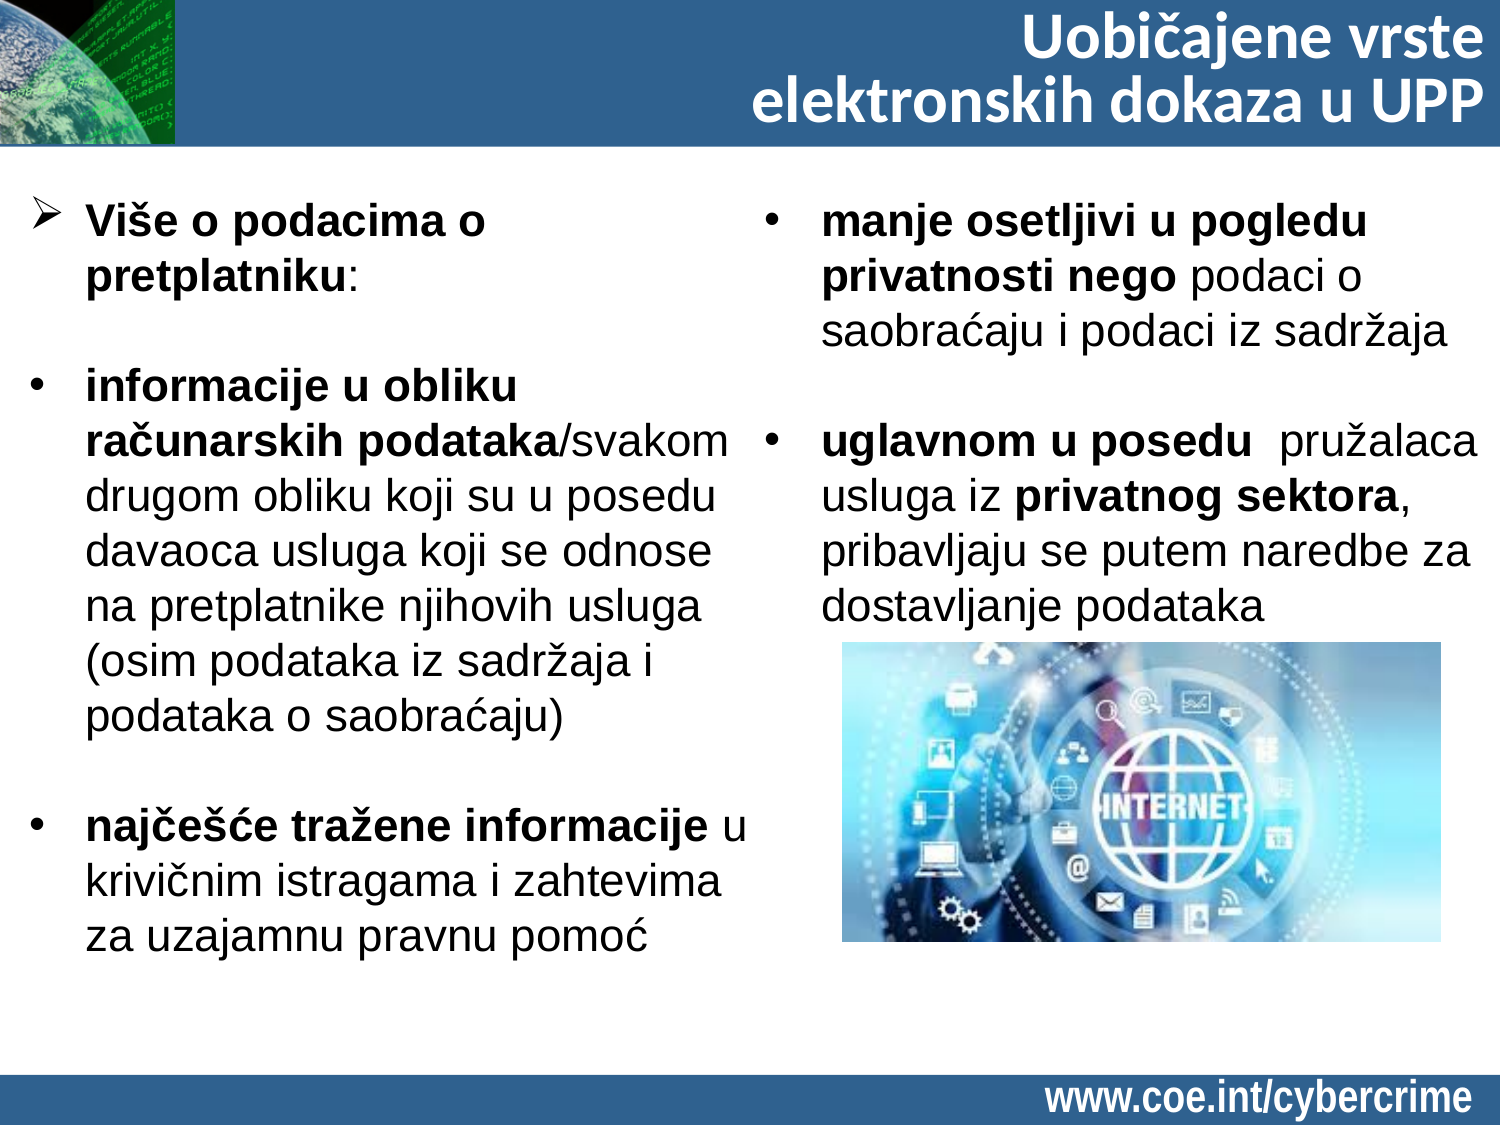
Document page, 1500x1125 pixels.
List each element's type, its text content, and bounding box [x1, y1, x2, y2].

text_box Više o podacima o pretplatniku: informacije u obliku računarskih podataka/svakom drugom obliku koji su u posedu davaoca usluga koji se odnose na pretplatnike njihovih usluga (osim podataka iz sadržaja i podataka o saobraćaju) najčešće tražene informacije u krivičnim istragama i zahtevima za uzajamnu pravnu pomoć [14, 183, 765, 969]
picture [0, 0, 175, 144]
picture [841, 641, 1441, 942]
text_box www.coe.int/cybercrime [1030, 1059, 1500, 1125]
text_box Uobičajene vrste elektronskih dokaza u UPP [177, 0, 1500, 149]
text_box manje osetljivi u pogledu privatnosti nego podaci o saobraćaju i podaci iz sadržaja uglavnom u posedu pružalaca usluga iz privatnog sektora, pribavljaju se putem naredbe za dostavljanje podataka [765, 183, 1500, 683]
text_box [0, 1073, 1030, 1125]
